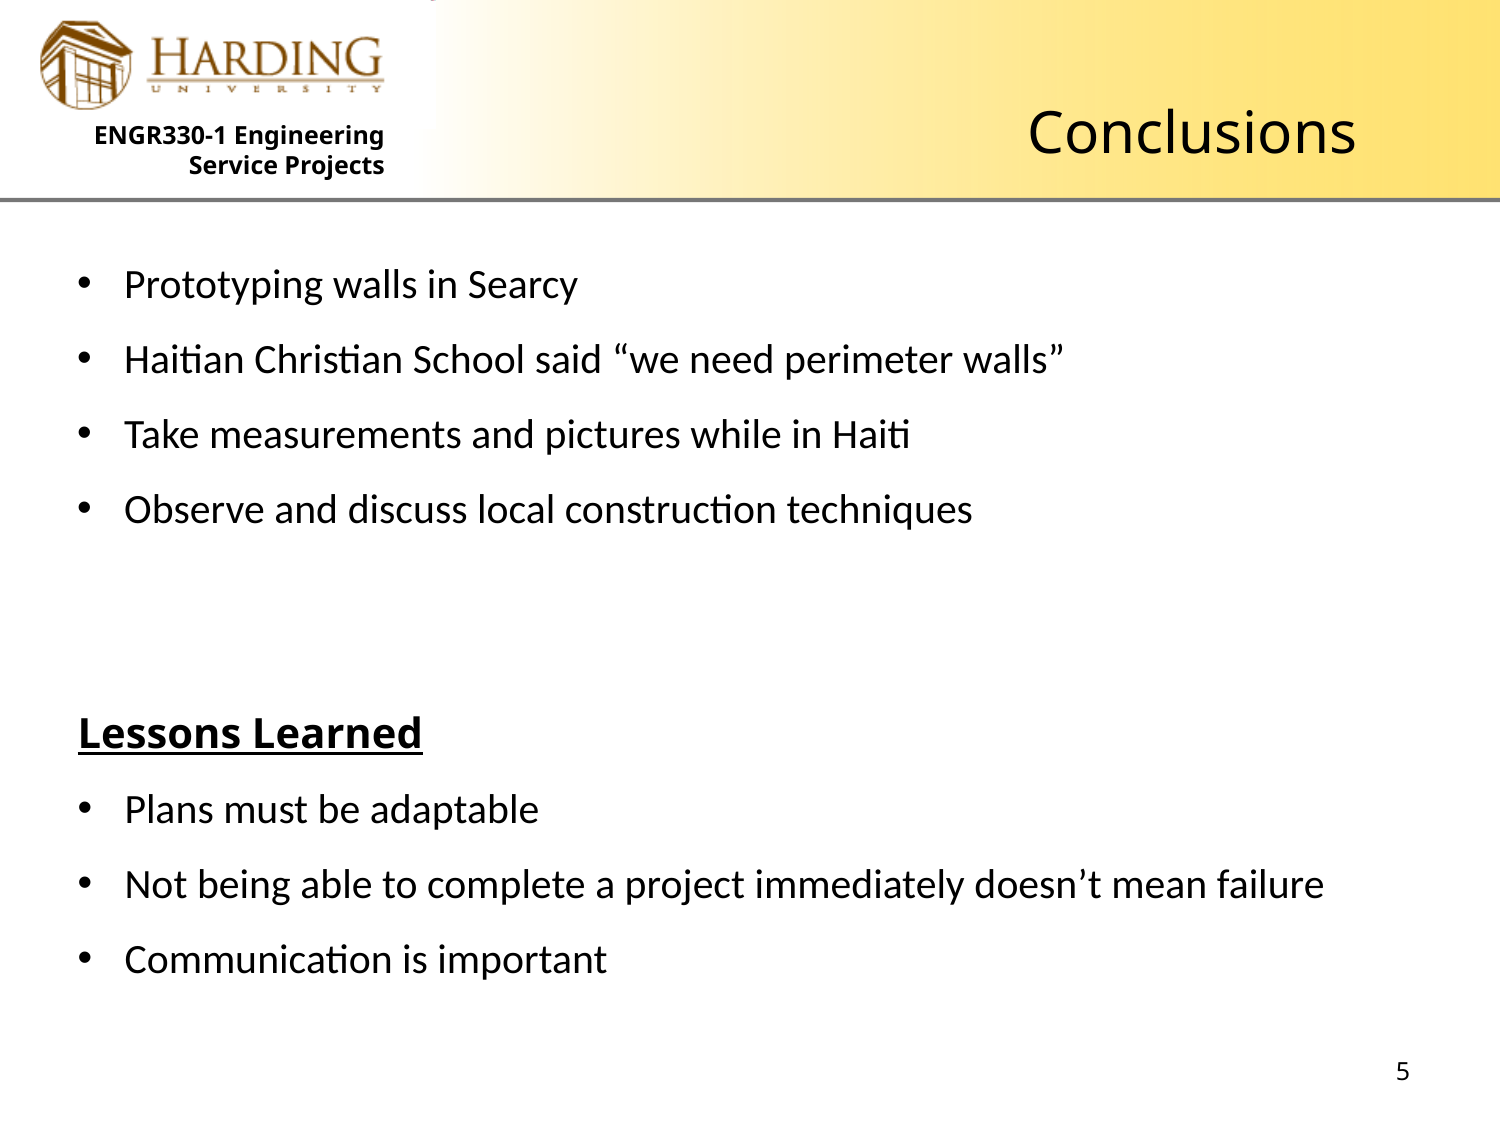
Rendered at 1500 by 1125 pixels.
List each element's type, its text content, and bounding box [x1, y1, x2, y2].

text_box Lessons Learned Plans must be adaptable Not being able to complete a project immediately doesn’t mean failure Communication is important [63, 699, 1438, 990]
text_box Prototyping walls in Searcy Haitian Christian School said “we need perimeter walls” Take measurements and pictures while in Haiti Observe and discuss local construction techniques [62, 224, 1125, 615]
text_box Conclusions [1013, 87, 1372, 173]
slide_number 5 [1074, 1042, 1425, 1103]
picture [0, 0, 436, 129]
